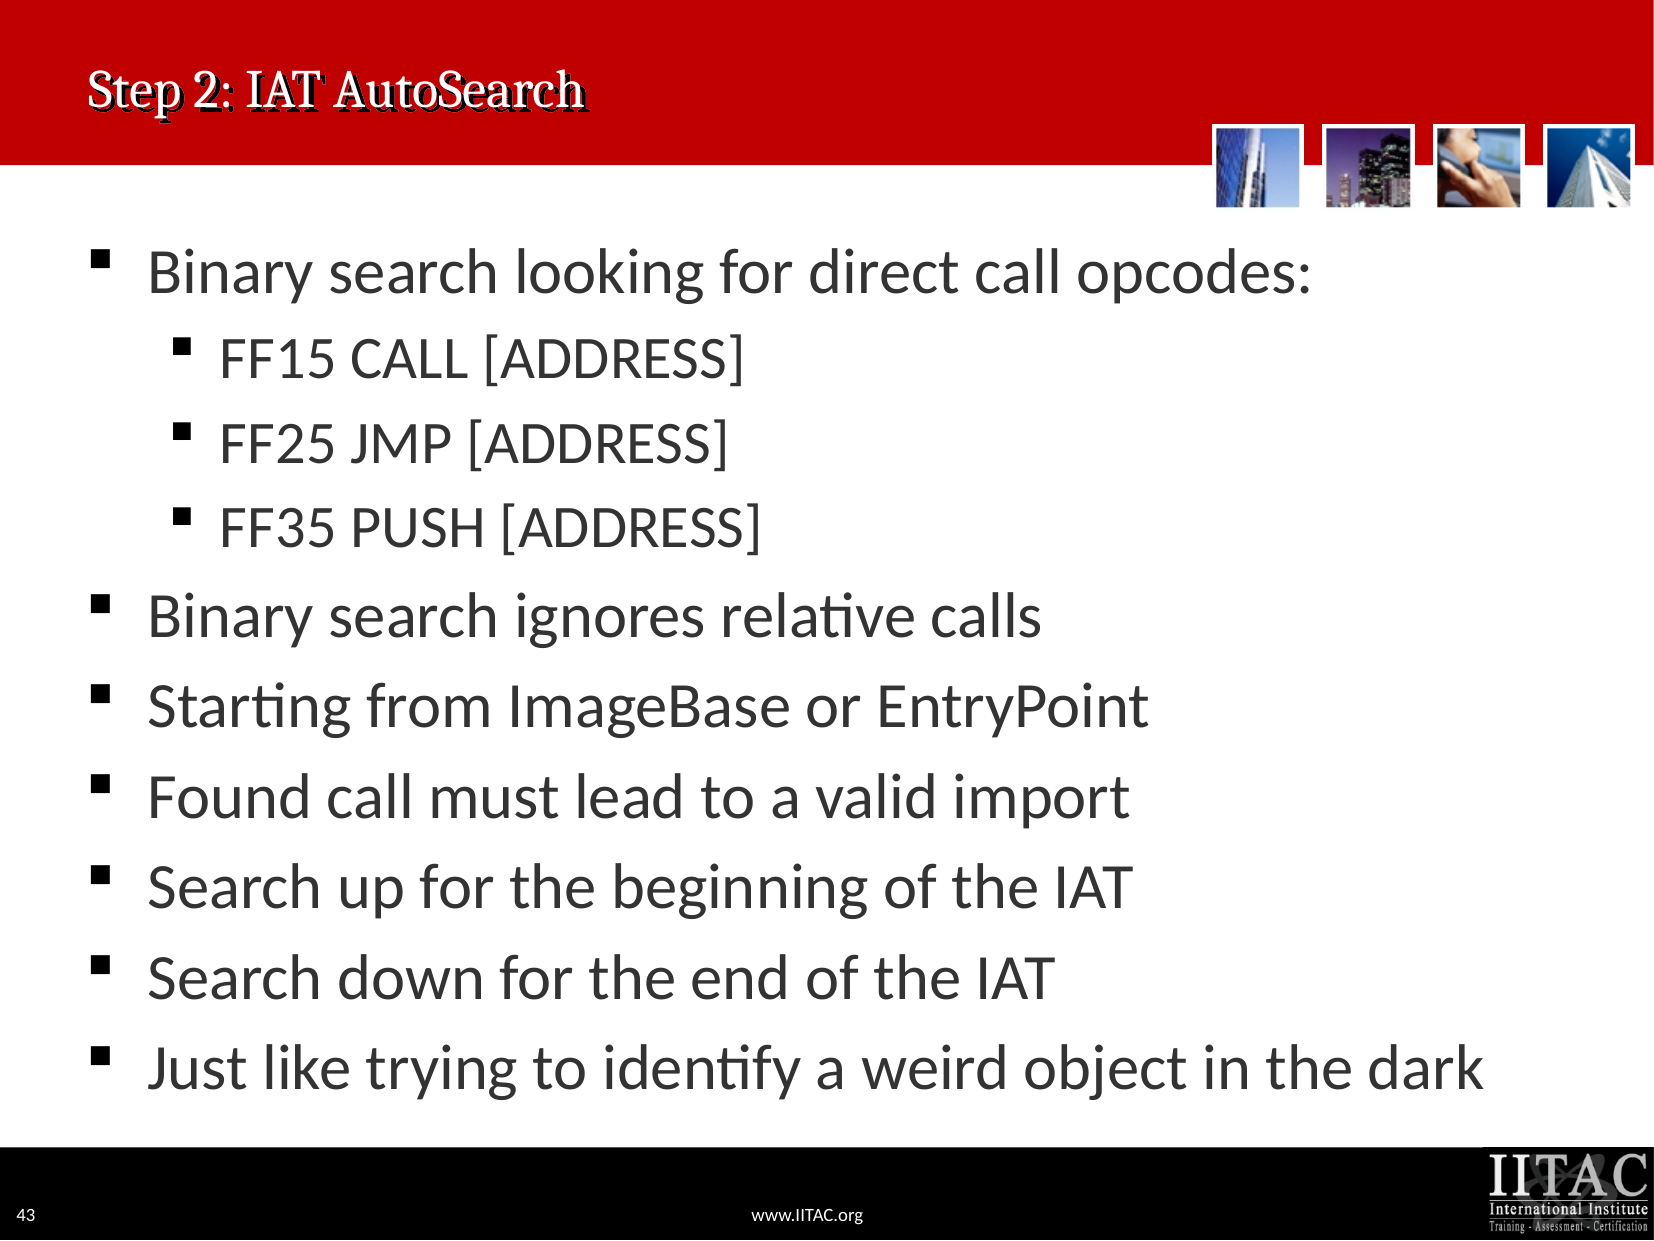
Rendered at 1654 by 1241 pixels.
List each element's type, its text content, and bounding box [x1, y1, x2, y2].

footer www.IITAC.org [152, 1194, 1466, 1239]
picture [1543, 124, 1635, 212]
slide_number 43 [0, 1194, 152, 1241]
picture [1483, 1147, 1654, 1240]
title Step 2: IAT AutoSearch [71, 41, 1596, 130]
picture [1322, 135, 1415, 212]
picture [1212, 135, 1304, 212]
list Binary search looking for direct call opcodes: FF15 CALL [ADDRESS] FF25 JMP [ADDRESS] FF35 PUSH [ADDRESS] Binary search ignores relative calls Starting from ImageBase or EntryPoint Found call must lead to a valid import Search up for the beginning of the IAT Search down for the end of the IAT Just like trying to identify a weird object in the dark [68, 220, 1592, 1144]
picture [1433, 135, 1525, 212]
